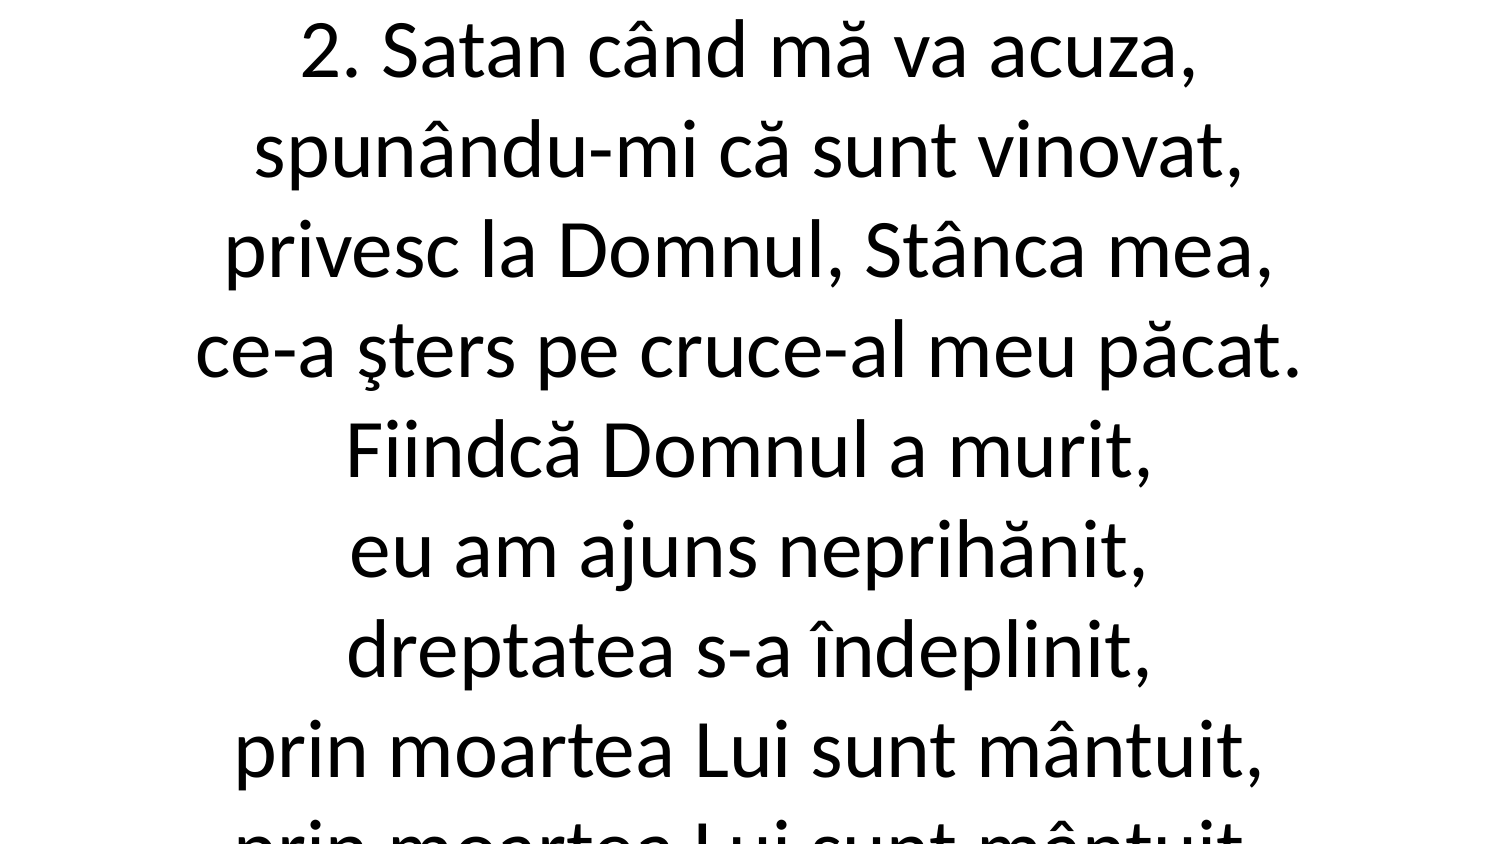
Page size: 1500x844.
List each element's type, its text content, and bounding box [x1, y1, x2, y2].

text_box 2. Satan când mă va acuza, spunându-mi că sunt vinovat, privesc la Domnul, Stânca mea, ce-a şters pe cruce-al meu păcat. Fiindcă Domnul a murit, eu am ajuns neprihănit, dreptatea s-a îndeplinit, prin moartea Lui sunt mântuit, prin moartea Lui sunt mântuit. [180, 0, 1320, 844]
